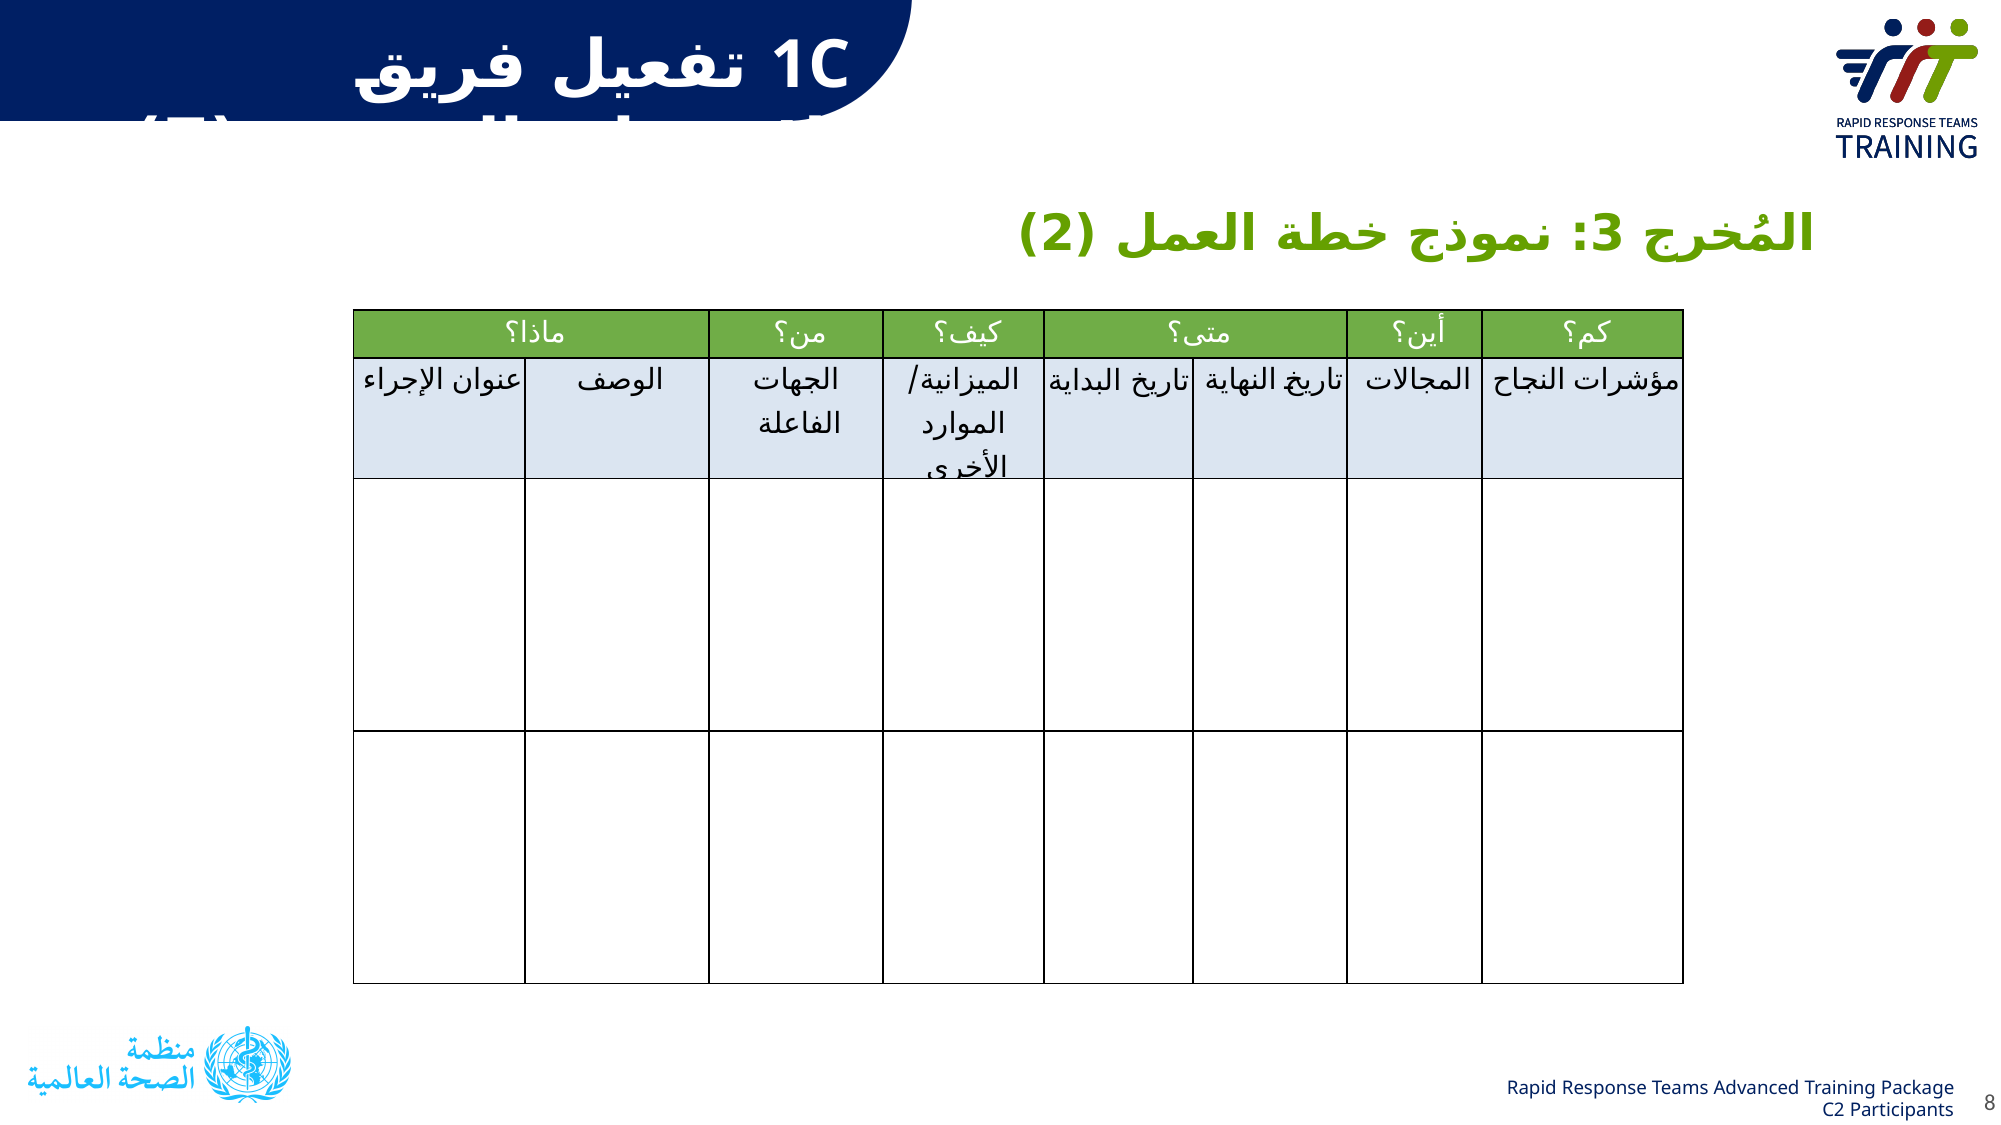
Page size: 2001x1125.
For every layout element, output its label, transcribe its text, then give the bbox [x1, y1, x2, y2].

table_cell تاريخ النهاية [1194, 359, 1346, 478]
table_cell مؤشرات النجاح [1483, 359, 1682, 478]
table_cell تاريخ البداية [1045, 359, 1192, 478]
table_cell [354, 479, 524, 730]
table_cell المجالات [1348, 359, 1481, 478]
table_cell [1194, 732, 1346, 983]
table_cell [884, 732, 1043, 983]
table_header كيف؟ [884, 311, 1043, 357]
table_header ماذا؟ [354, 311, 708, 357]
picture [0, 0, 912, 121]
table_cell [710, 479, 882, 730]
table_cell الميزانية/ الموارد الأخرى [884, 359, 1043, 478]
table_cell [1045, 732, 1192, 983]
text_box 1C تفعيل فريق الاستجابة السريعة (7) [39, 12, 860, 188]
table_cell الوصف [526, 359, 708, 478]
picture [28, 1026, 291, 1103]
table_header من؟ [710, 311, 882, 357]
table_cell [1348, 479, 1481, 730]
table_cell [1483, 479, 1682, 730]
picture [1835, 19, 1978, 167]
table_header كم؟ [1483, 311, 1682, 357]
table_cell [1348, 732, 1481, 983]
table_cell [884, 479, 1043, 730]
table_cell [710, 732, 882, 983]
table_cell [1194, 479, 1346, 730]
table_cell [526, 732, 708, 983]
table_cell عنوان الإجراء [354, 359, 524, 478]
table_header متى؟ [1045, 311, 1346, 357]
list المُخرج 3: نموذج خطة العمل (2) [574, 199, 1924, 964]
table_cell [1483, 732, 1682, 983]
table_cell [354, 732, 524, 983]
table_cell الجهات الفاعلة [710, 359, 882, 478]
table_cell [526, 479, 708, 730]
table_header أين؟ [1348, 311, 1481, 357]
table_cell [1045, 479, 1192, 730]
